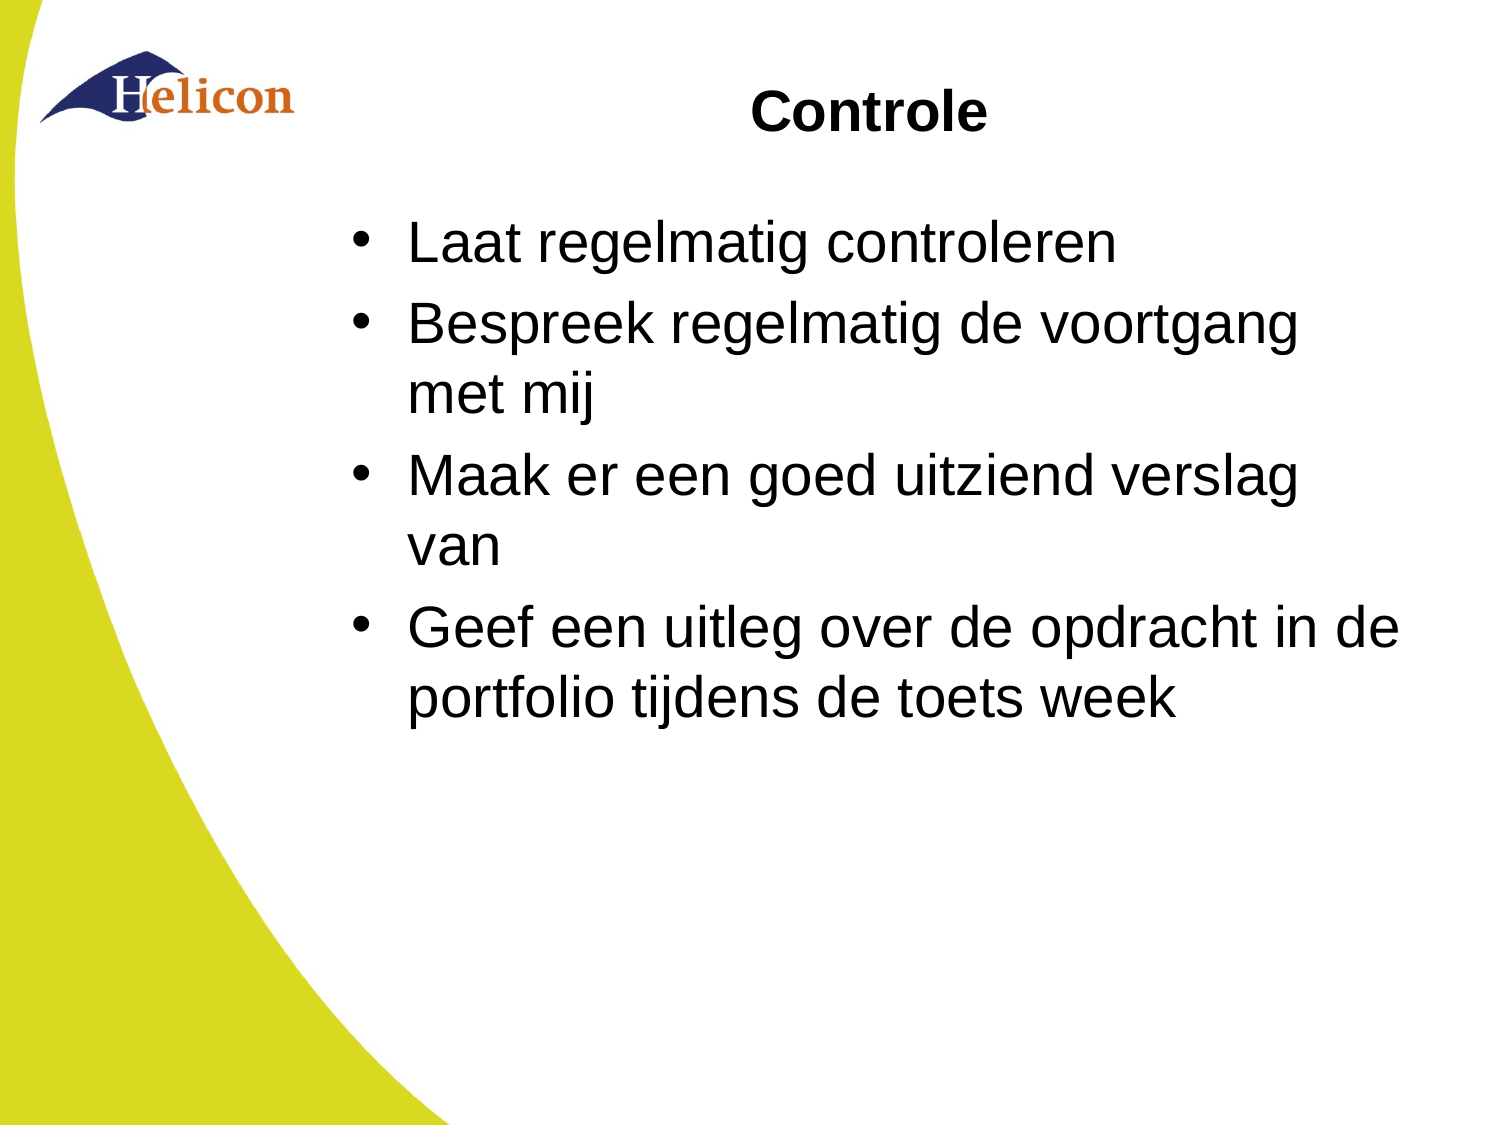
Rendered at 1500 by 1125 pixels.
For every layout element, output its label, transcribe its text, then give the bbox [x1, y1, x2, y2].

title Controle [324, 54, 1415, 161]
list Laat regelmatig controleren Bespreek regelmatig de voortgang met mij Maak er een goed uitziend verslag van Geef een uitleg over de opdracht in de portfolio tijdens de toets week [336, 196, 1425, 1005]
picture [0, 0, 1500, 1125]
